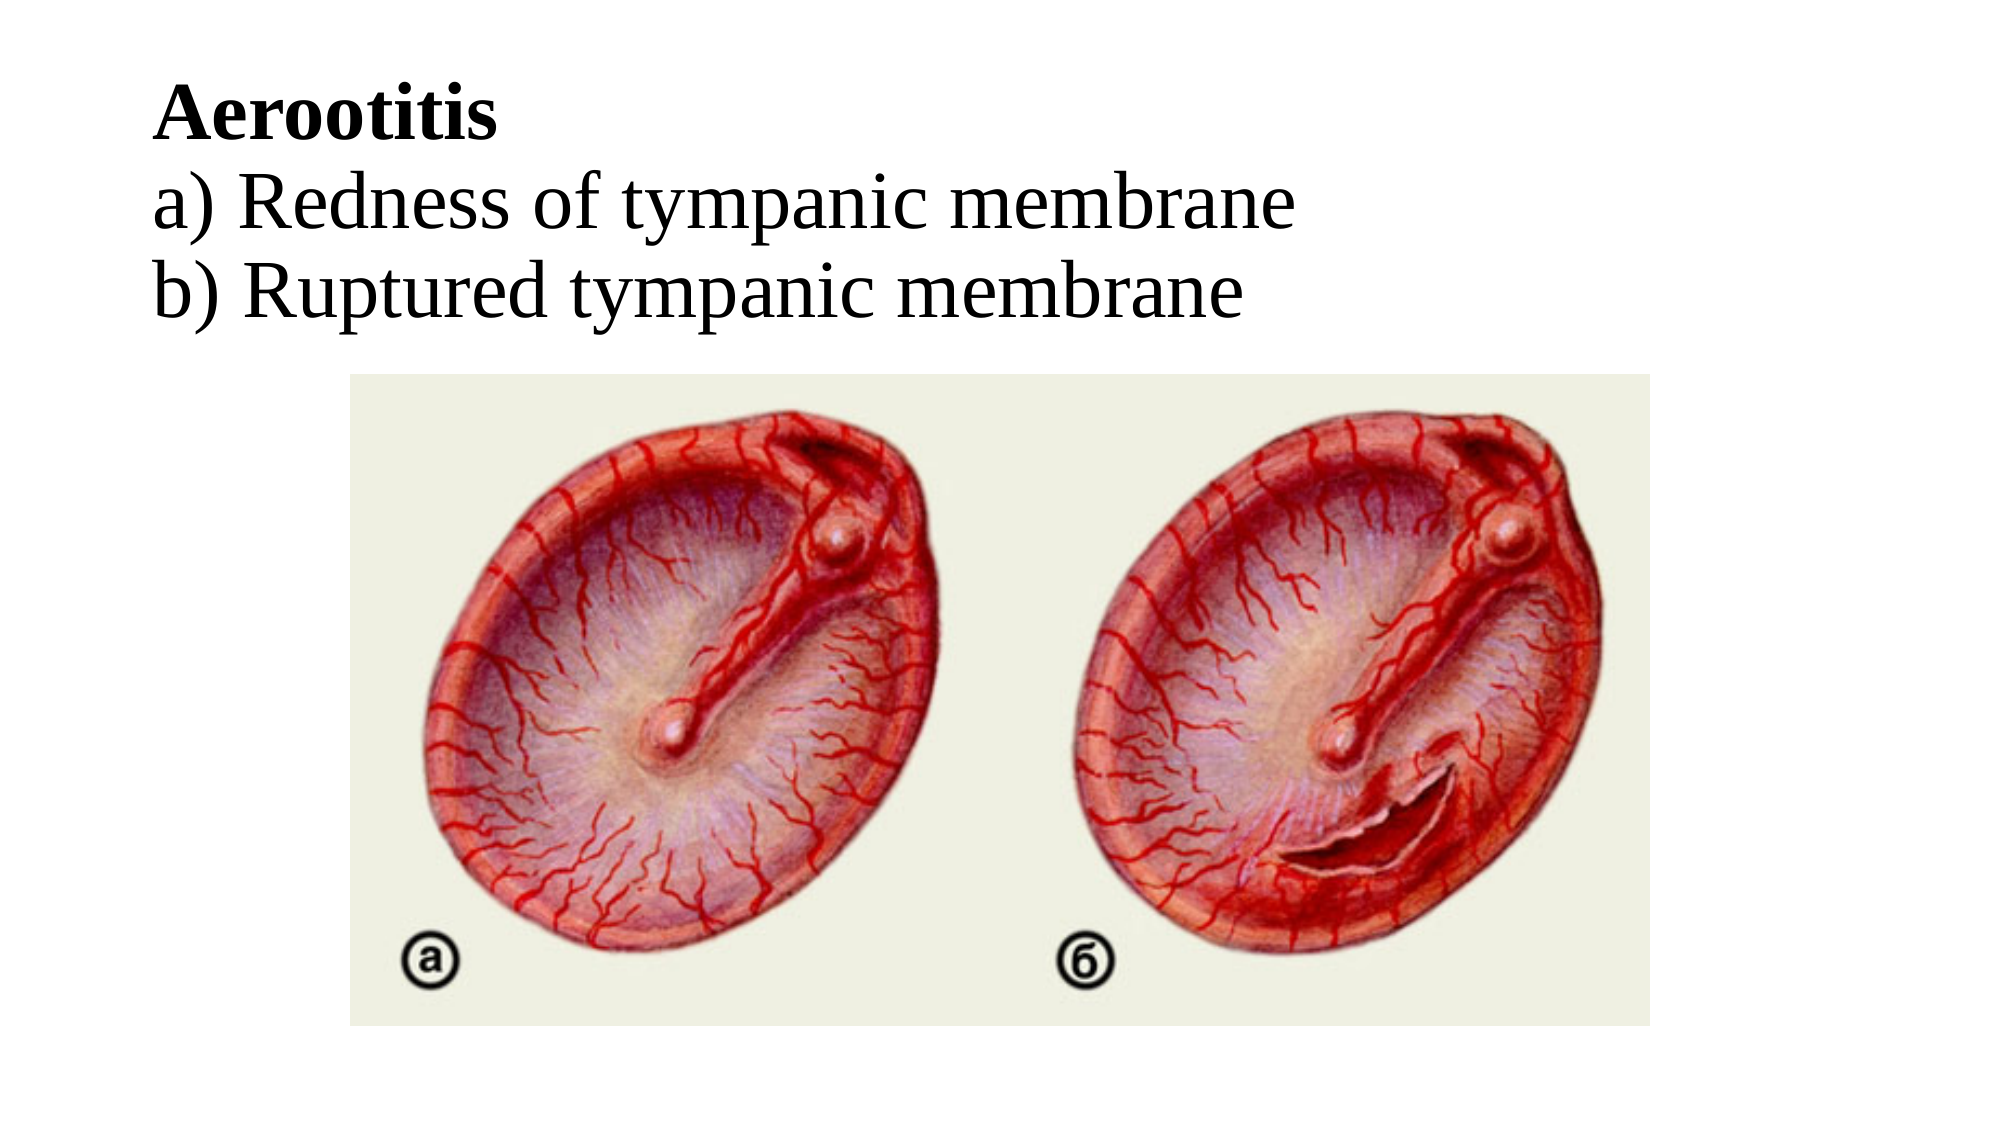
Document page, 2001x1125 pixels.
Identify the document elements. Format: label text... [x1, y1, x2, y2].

title Aerootitis a) Redness of tympanic membrane b) Ruptured tympanic membrane [137, 59, 1863, 344]
picture [350, 374, 1650, 1026]
